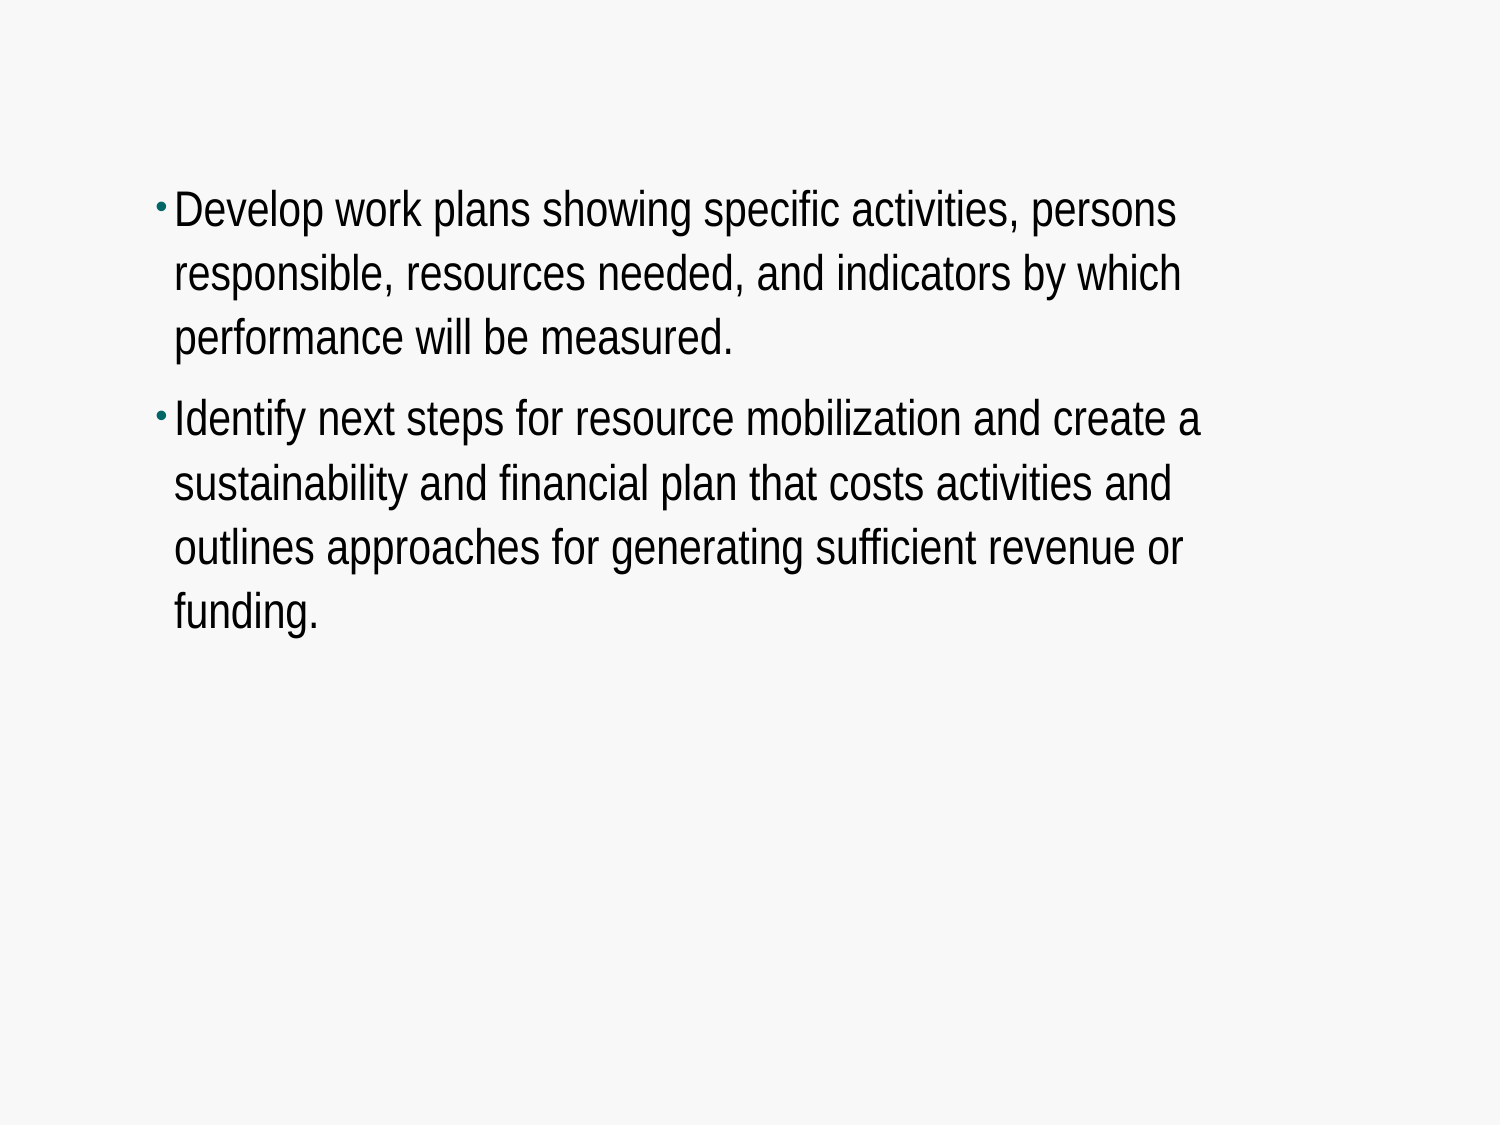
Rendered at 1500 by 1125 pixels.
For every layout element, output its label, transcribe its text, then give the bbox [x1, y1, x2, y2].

list Develop work plans showing specific activities, persons responsible, resources needed, and indicators by which performance will be measured. Identify next steps for resource mobilization and create a sustainability and financial plan that costs activities and outlines approaches for generating sufficient revenue or funding. [140, 164, 1341, 840]
